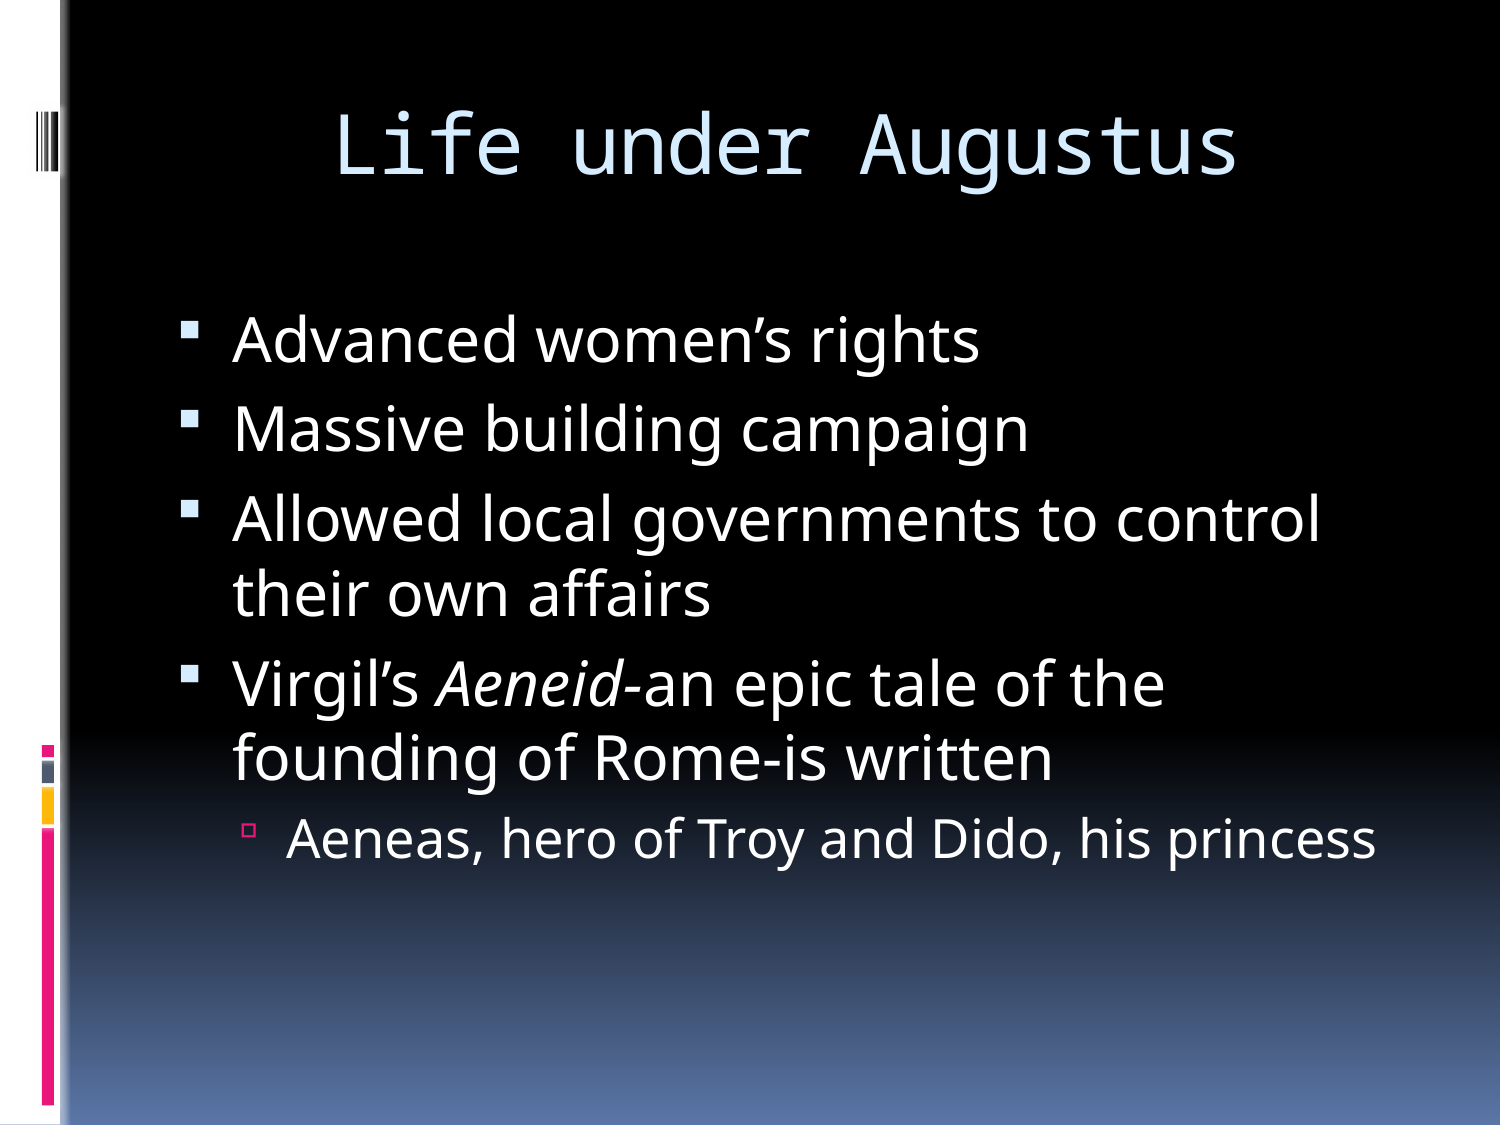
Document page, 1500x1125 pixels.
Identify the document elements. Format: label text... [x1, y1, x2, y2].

list Advanced women’s rights Massive building campaign Allowed local governments to control their own affairs Virgil’s Aeneid-an epic tale of the founding of Rome-is written Aeneas, hero of Troy and Dido, his princess [150, 292, 1425, 1043]
title Life under Augustus [150, 83, 1425, 234]
